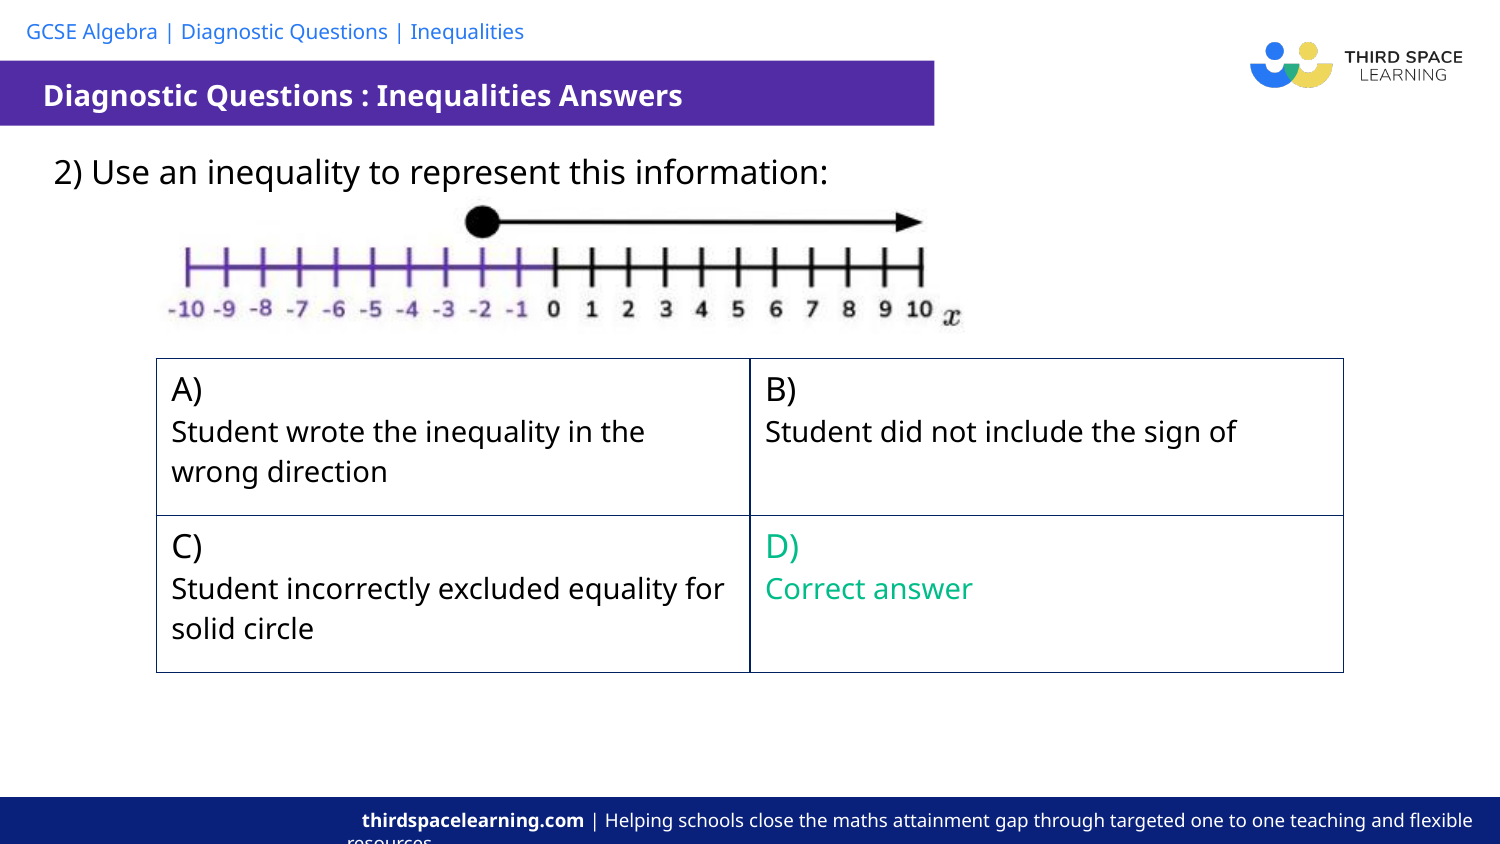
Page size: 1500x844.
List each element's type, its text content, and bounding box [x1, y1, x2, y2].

picture [155, 196, 974, 338]
picture [1250, 33, 1465, 99]
table_header 2) Use an inequality to represent this information: [19, 142, 930, 330]
text_box Diagnostic Questions : Inequalities Answers [27, 61, 778, 127]
